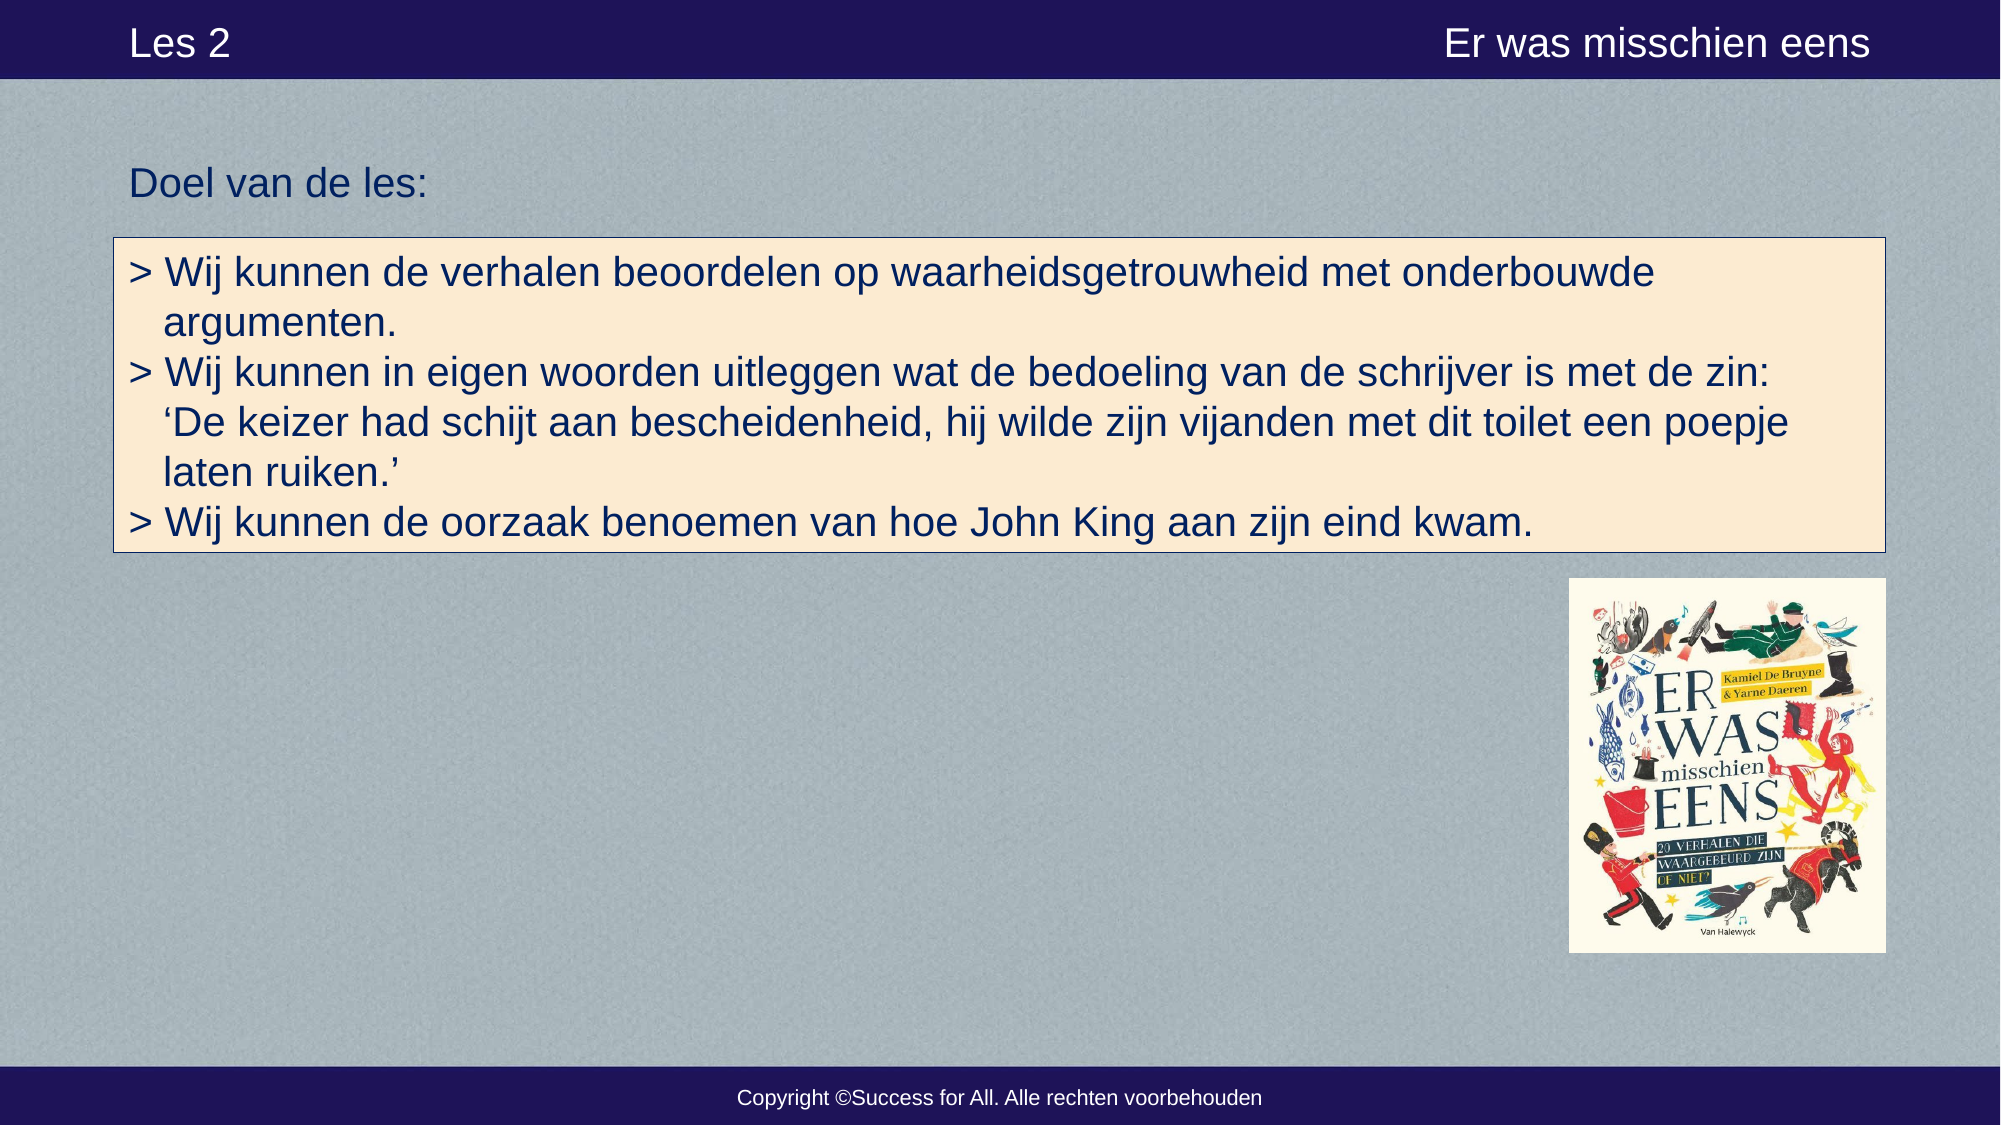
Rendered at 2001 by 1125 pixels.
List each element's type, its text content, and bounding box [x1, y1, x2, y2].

text_box Les 2 [114, 8, 354, 73]
text_box Doel van de les: [113, 148, 1635, 214]
text_box Copyright ©Success for All. Alle rechten voorbehouden [0, 1076, 2000, 1125]
text_box > Wij kunnen de verhalen beoordelen op waarheidsgetrouwheid met onderbouwde argumenten. > Wij kunnen in eigen woorden uitleggen wat de bedoeling van de schrijver is met de zin: ‘De keizer had schijt aan bescheidenheid, hij wilde zijn vijanden met dit toilet een poepje laten ruiken.’ > Wij kunnen de oorzaak benoemen van hoe John King aan zijn eind kwam. [113, 237, 1886, 553]
text_box Er was misschien eens [999, 8, 1886, 73]
picture [0, 0, 2001, 1125]
